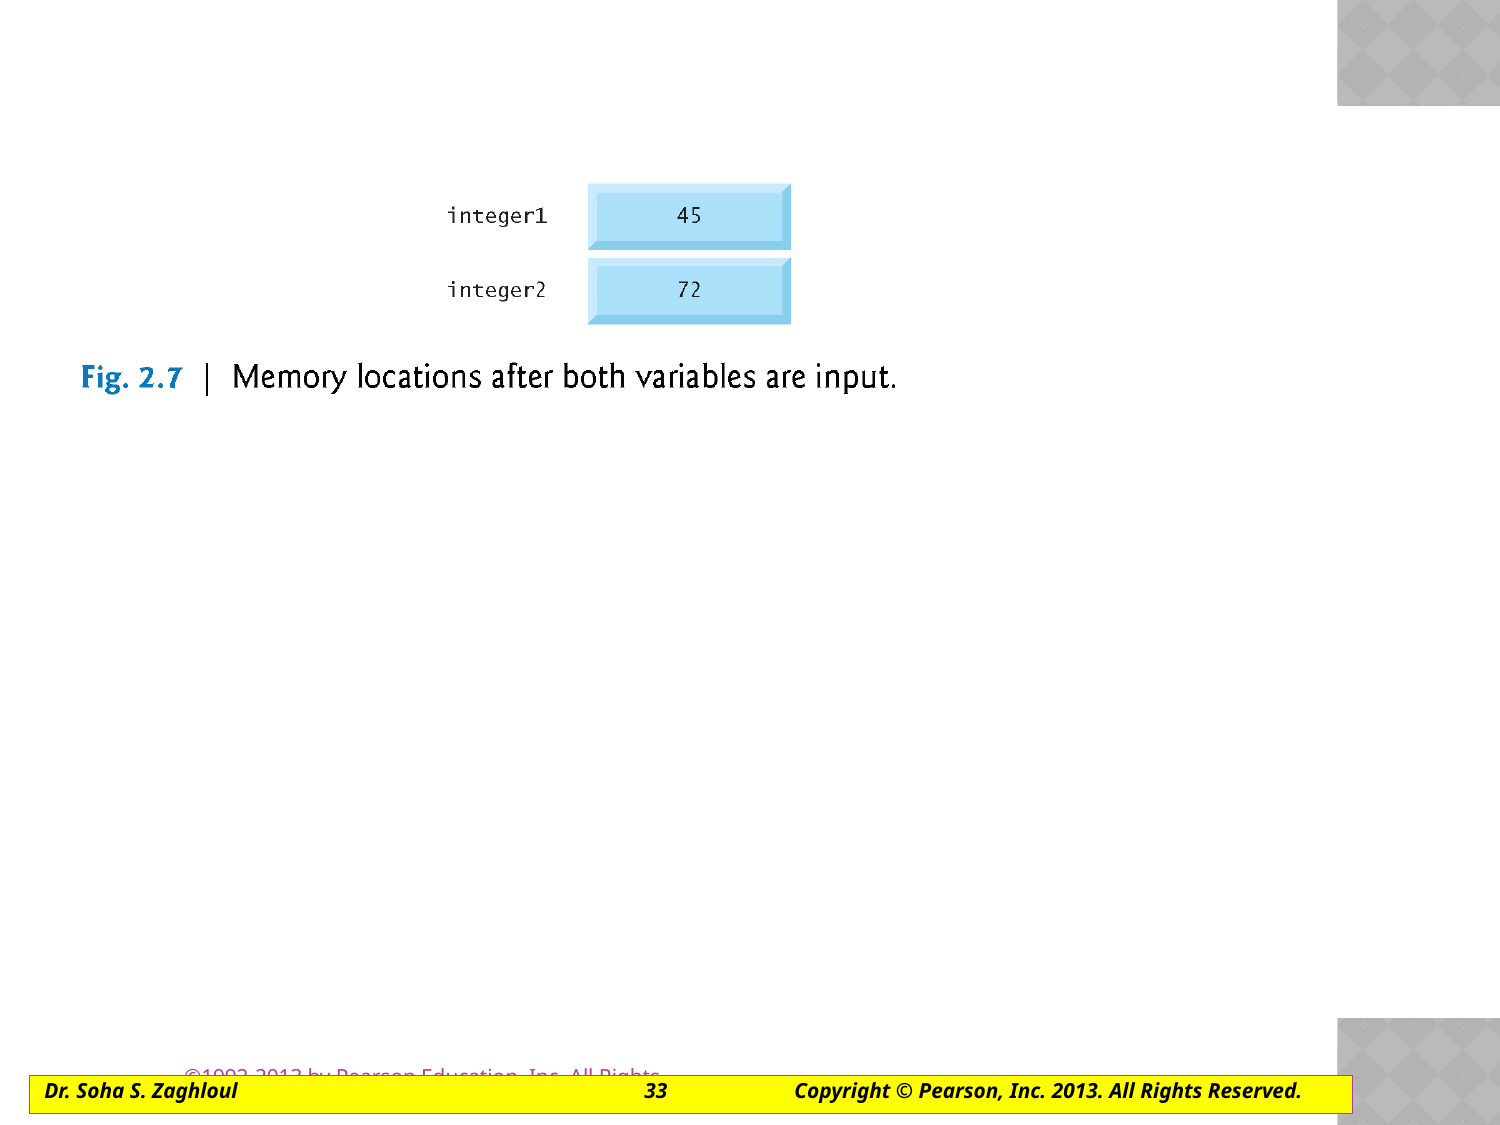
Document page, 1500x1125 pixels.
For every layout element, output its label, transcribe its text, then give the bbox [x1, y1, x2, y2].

picture [0, 106, 1500, 1019]
text_box Dr. Soha S. Zaghloul 33 Copyright © Pearson, Inc. 2013. All Rights Reserved. [29, 1075, 1353, 1114]
